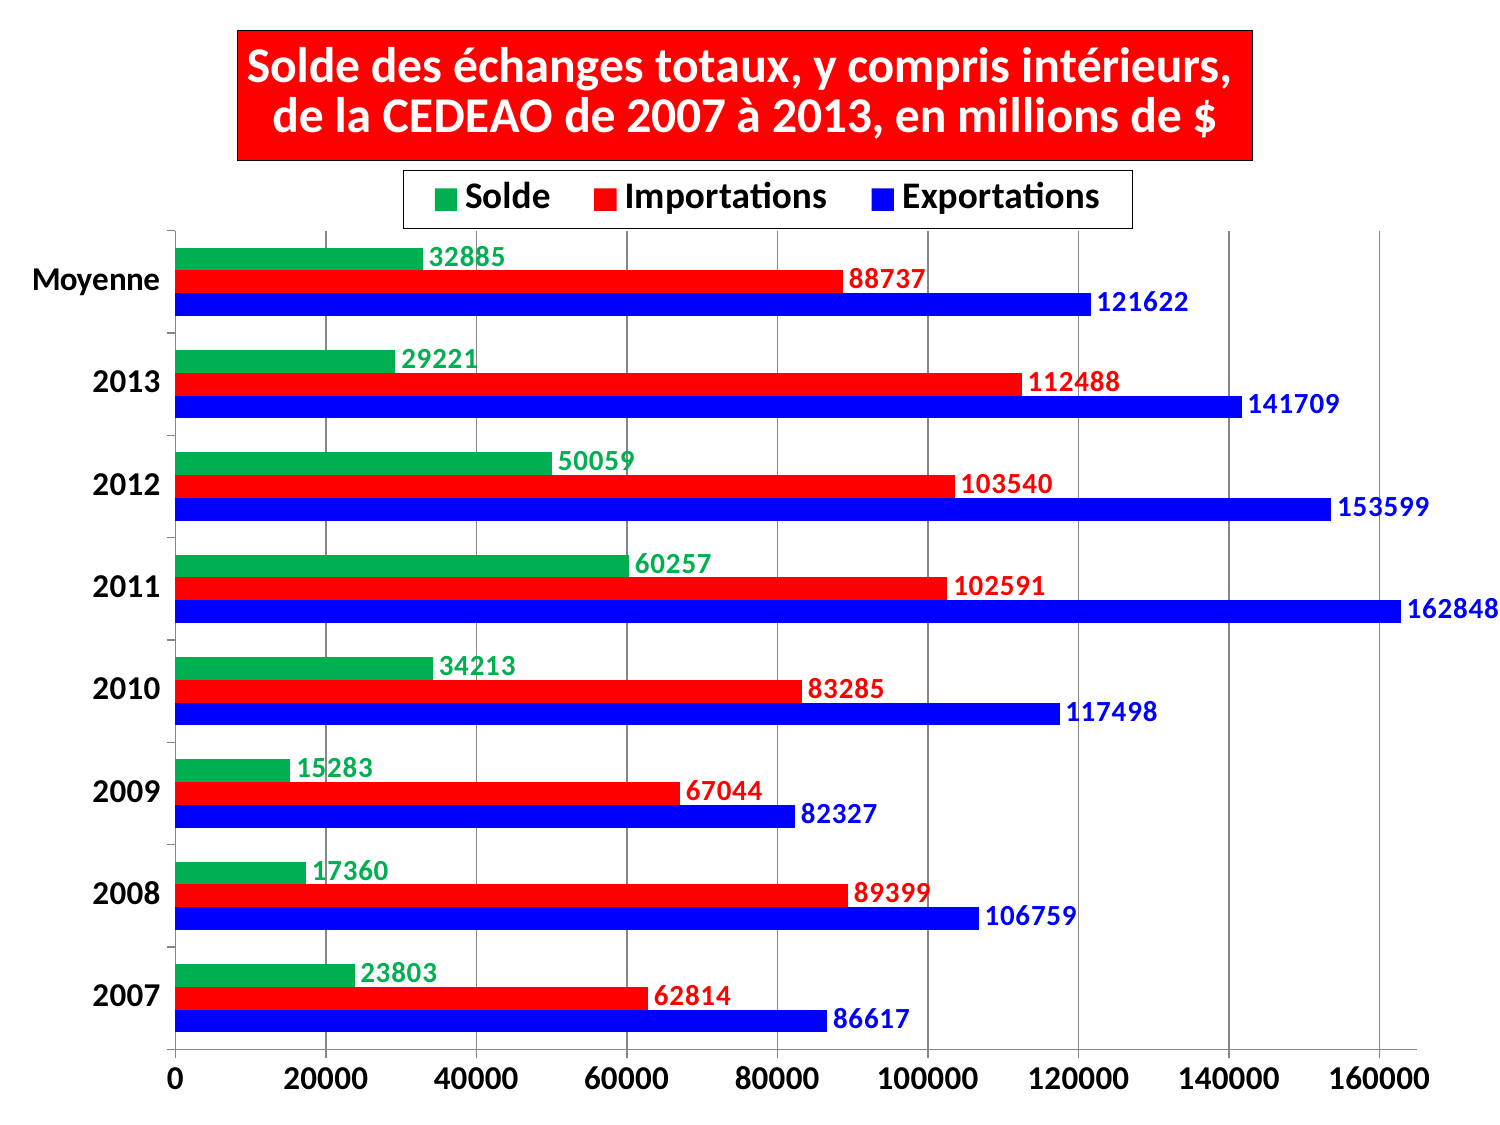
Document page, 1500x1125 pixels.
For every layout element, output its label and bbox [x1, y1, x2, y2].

chart [0, 0, 1500, 1125]
